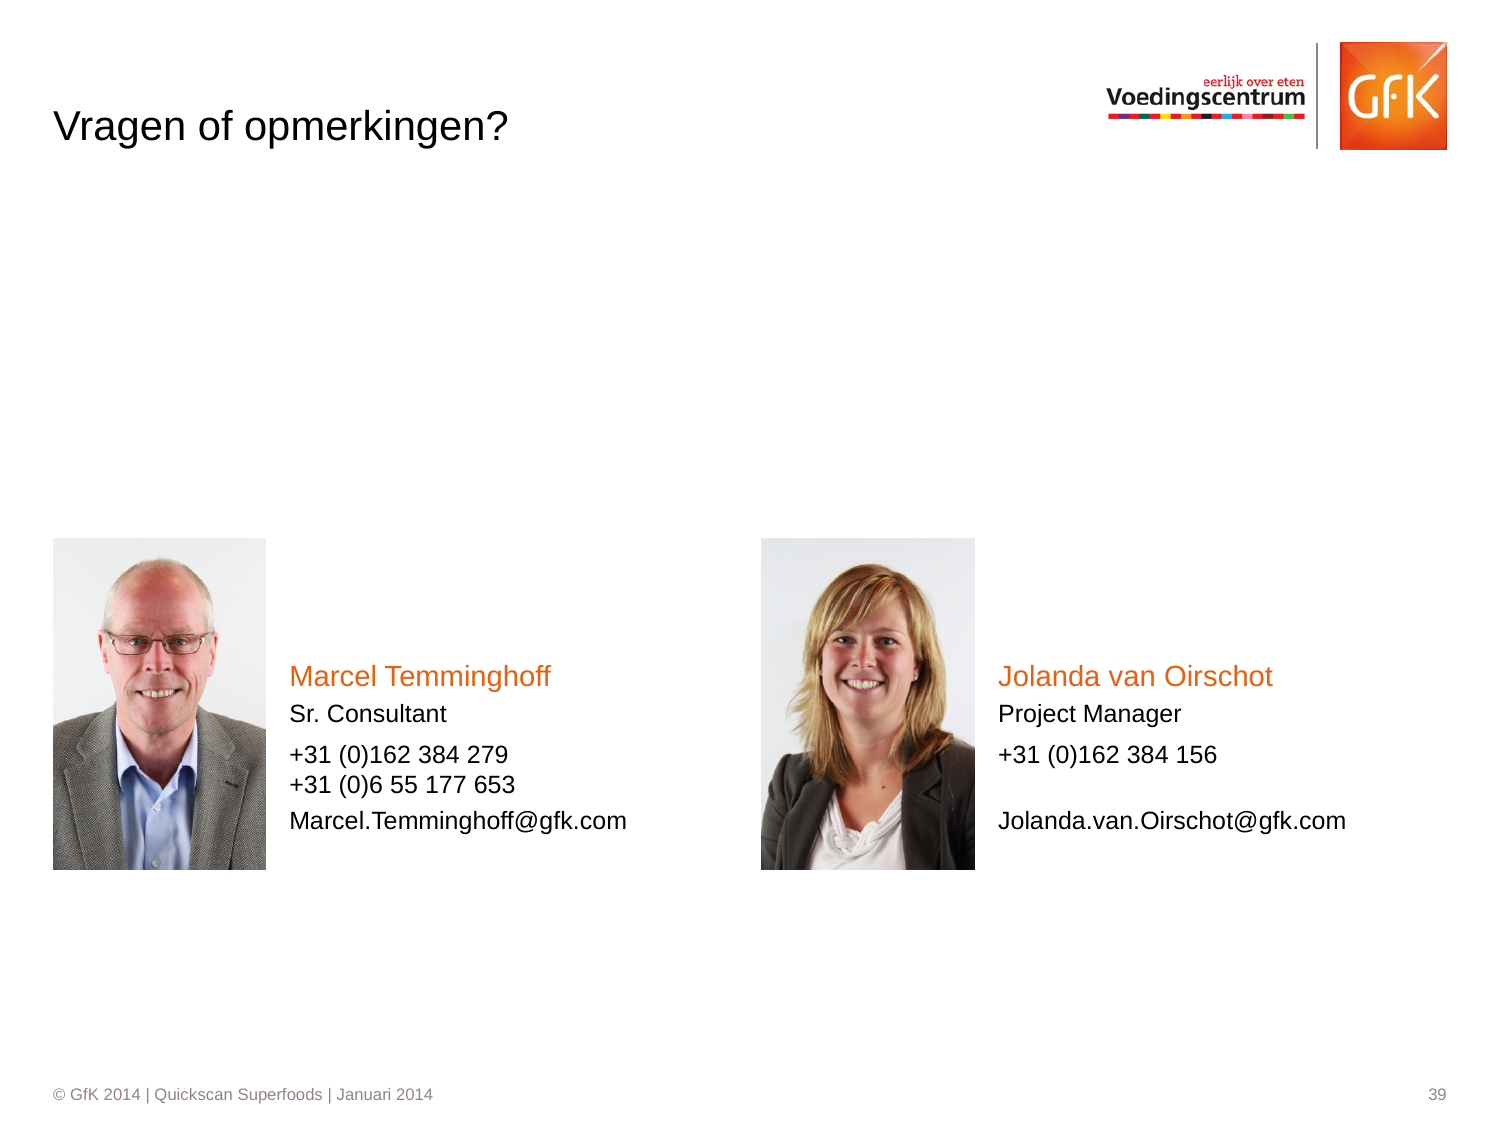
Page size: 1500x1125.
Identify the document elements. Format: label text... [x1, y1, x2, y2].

list Jolanda.van.Oirschot@gfk.com [998, 798, 1447, 835]
picture [1104, 73, 1306, 120]
list Sr. Consultant [289, 693, 739, 728]
list Jolanda van Oirschot [998, 538, 1447, 693]
list Project Manager [998, 693, 1447, 728]
picture [1340, 42, 1447, 150]
list +31 (0)162 384 279 +31 (0)6 55 177 653 [289, 763, 739, 798]
list Marcel Temminghoff [289, 538, 739, 693]
list Marcel.Temminghoff@gfk.com [289, 798, 739, 835]
picture [761, 538, 975, 870]
list +31 (0)162 384 156 [998, 728, 1447, 798]
picture [52, 538, 266, 870]
title Vragen of opmerkingen? [53, 42, 1093, 149]
